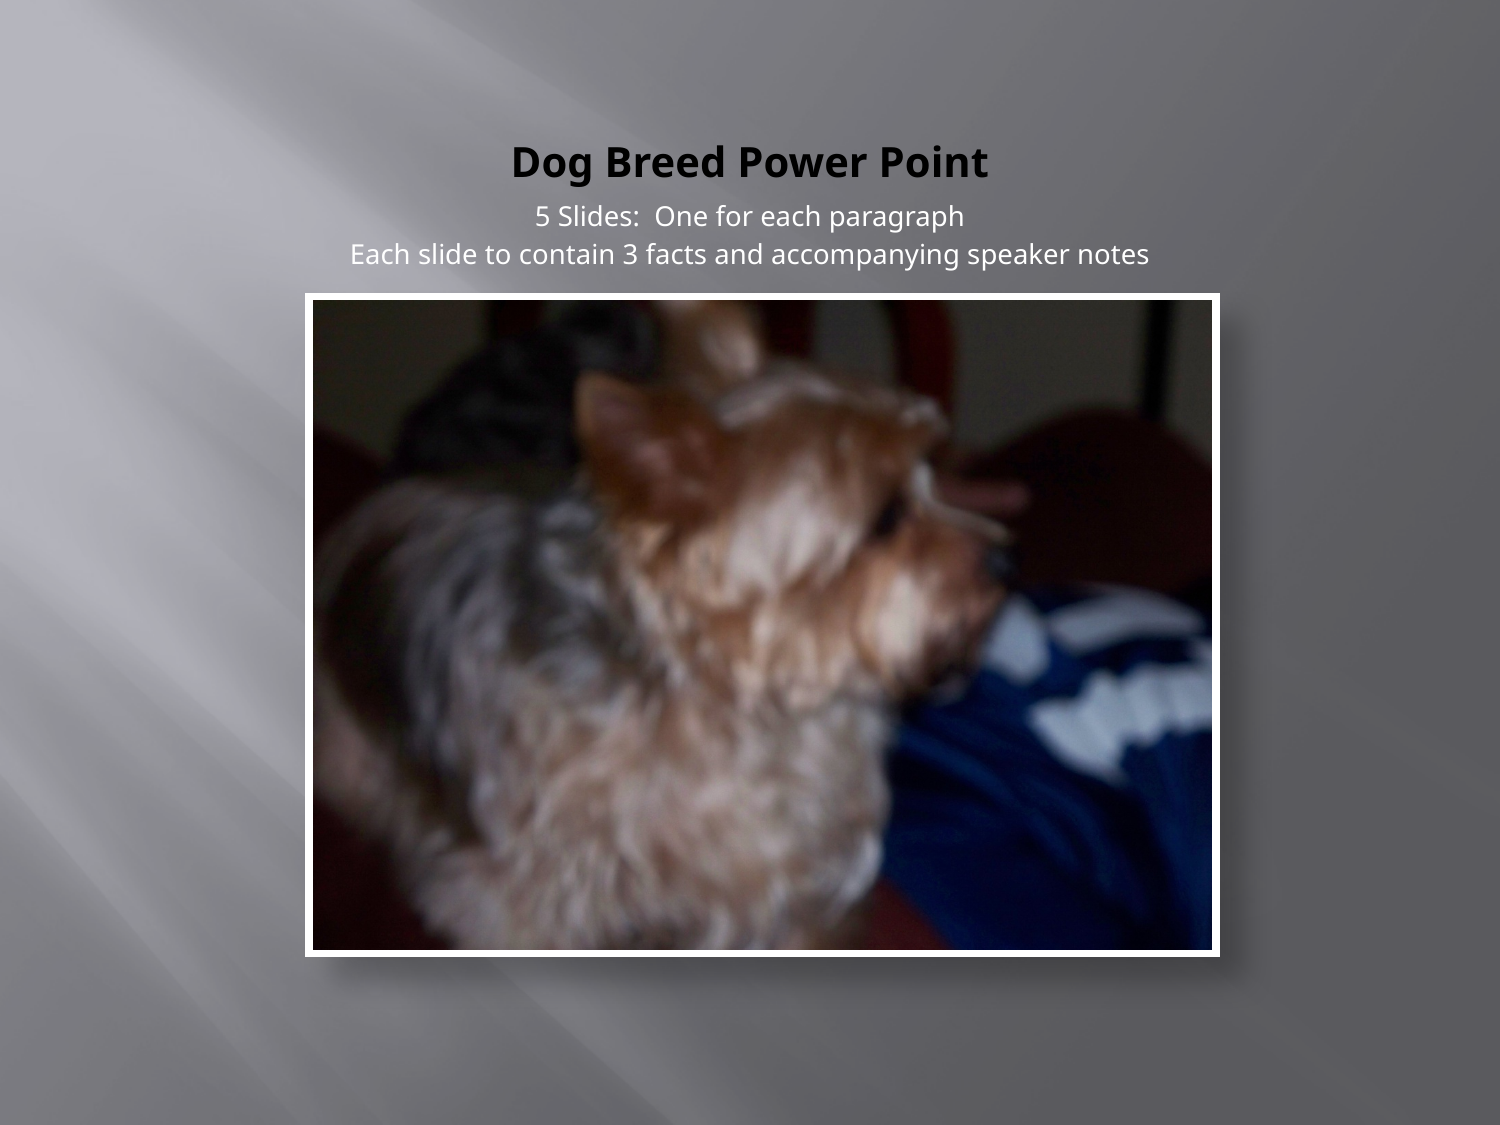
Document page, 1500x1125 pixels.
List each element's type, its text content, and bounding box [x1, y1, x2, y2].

title Dog Breed Power Point [300, 99, 1200, 186]
picture [312, 299, 1213, 951]
list 5 Slides: One for each paragraph Each slide to contain 3 facts and accompanying speaker notes [300, 191, 1200, 279]
